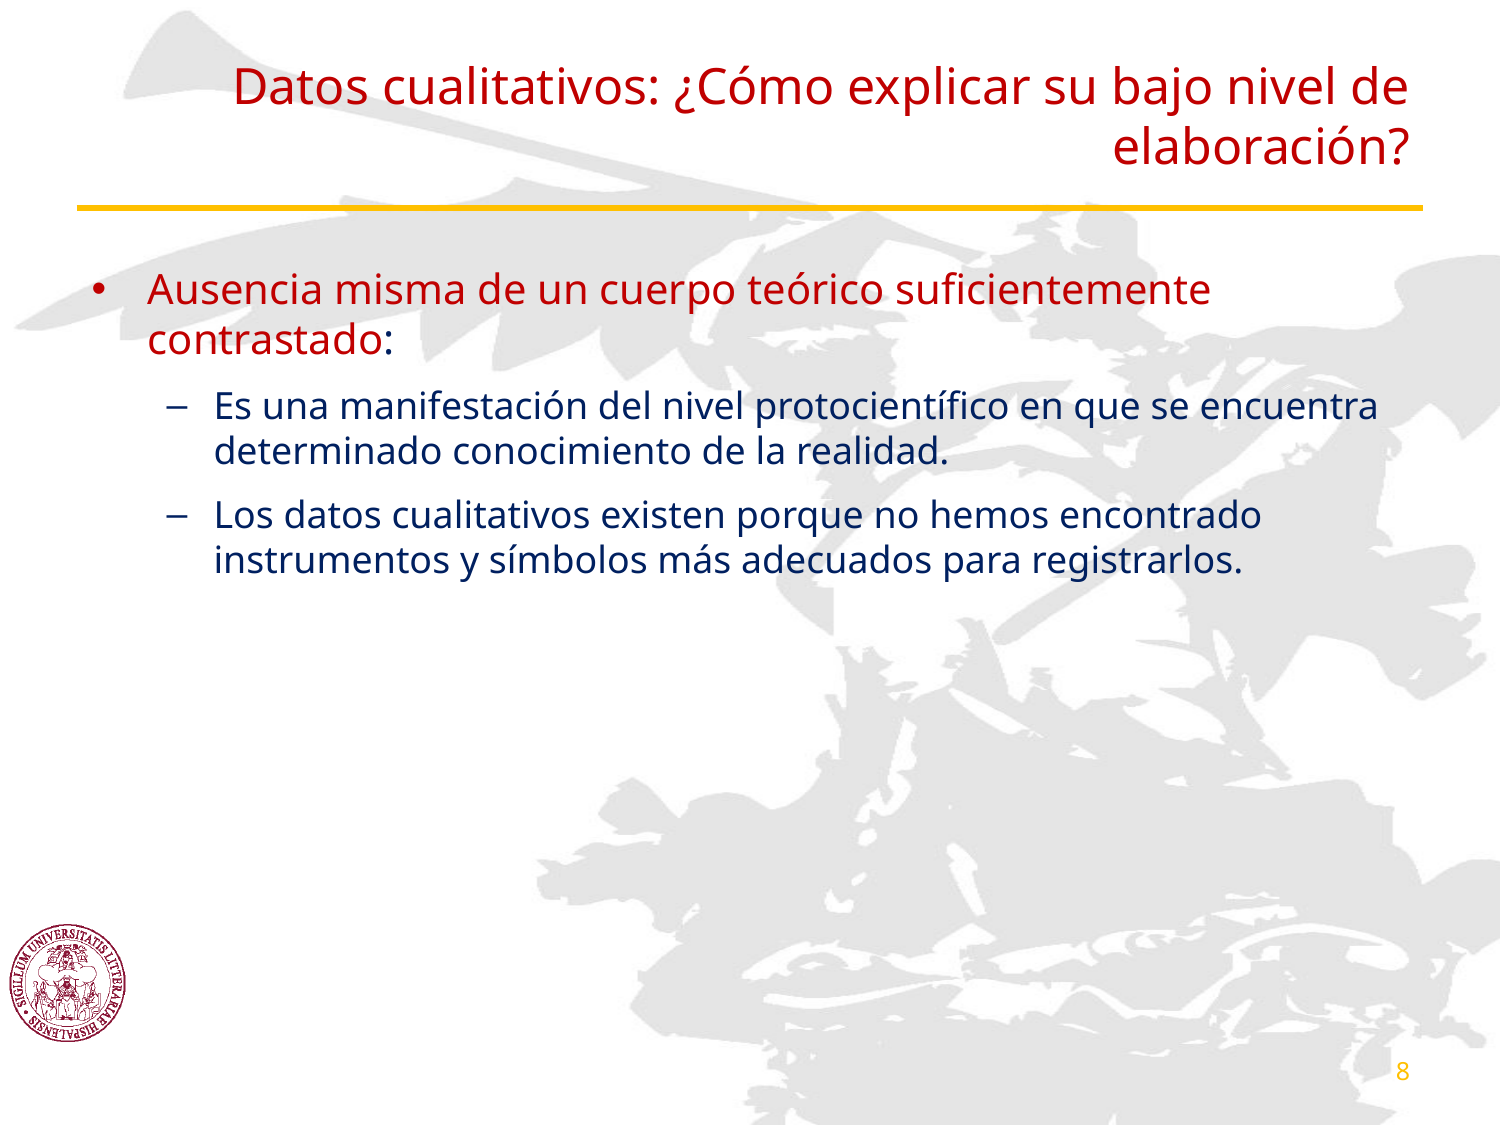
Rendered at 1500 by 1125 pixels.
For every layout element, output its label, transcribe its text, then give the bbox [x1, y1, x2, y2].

slide_number 8 [1074, 1042, 1425, 1103]
picture [0, 0, 1500, 1125]
title Datos cualitativos: ¿Cómo explicar su bajo nivel de elaboración? [75, 45, 1425, 185]
list Ausencia misma de un cuerpo teórico suficientemente contrastado: Es una manifestación del nivel protocientífico en que se encuentra determinado conocimiento de la realidad. Los datos cualitativos existen porque no hemos encontrado instrumentos y símbolos más adecuados para registrarlos. [76, 255, 1427, 1071]
